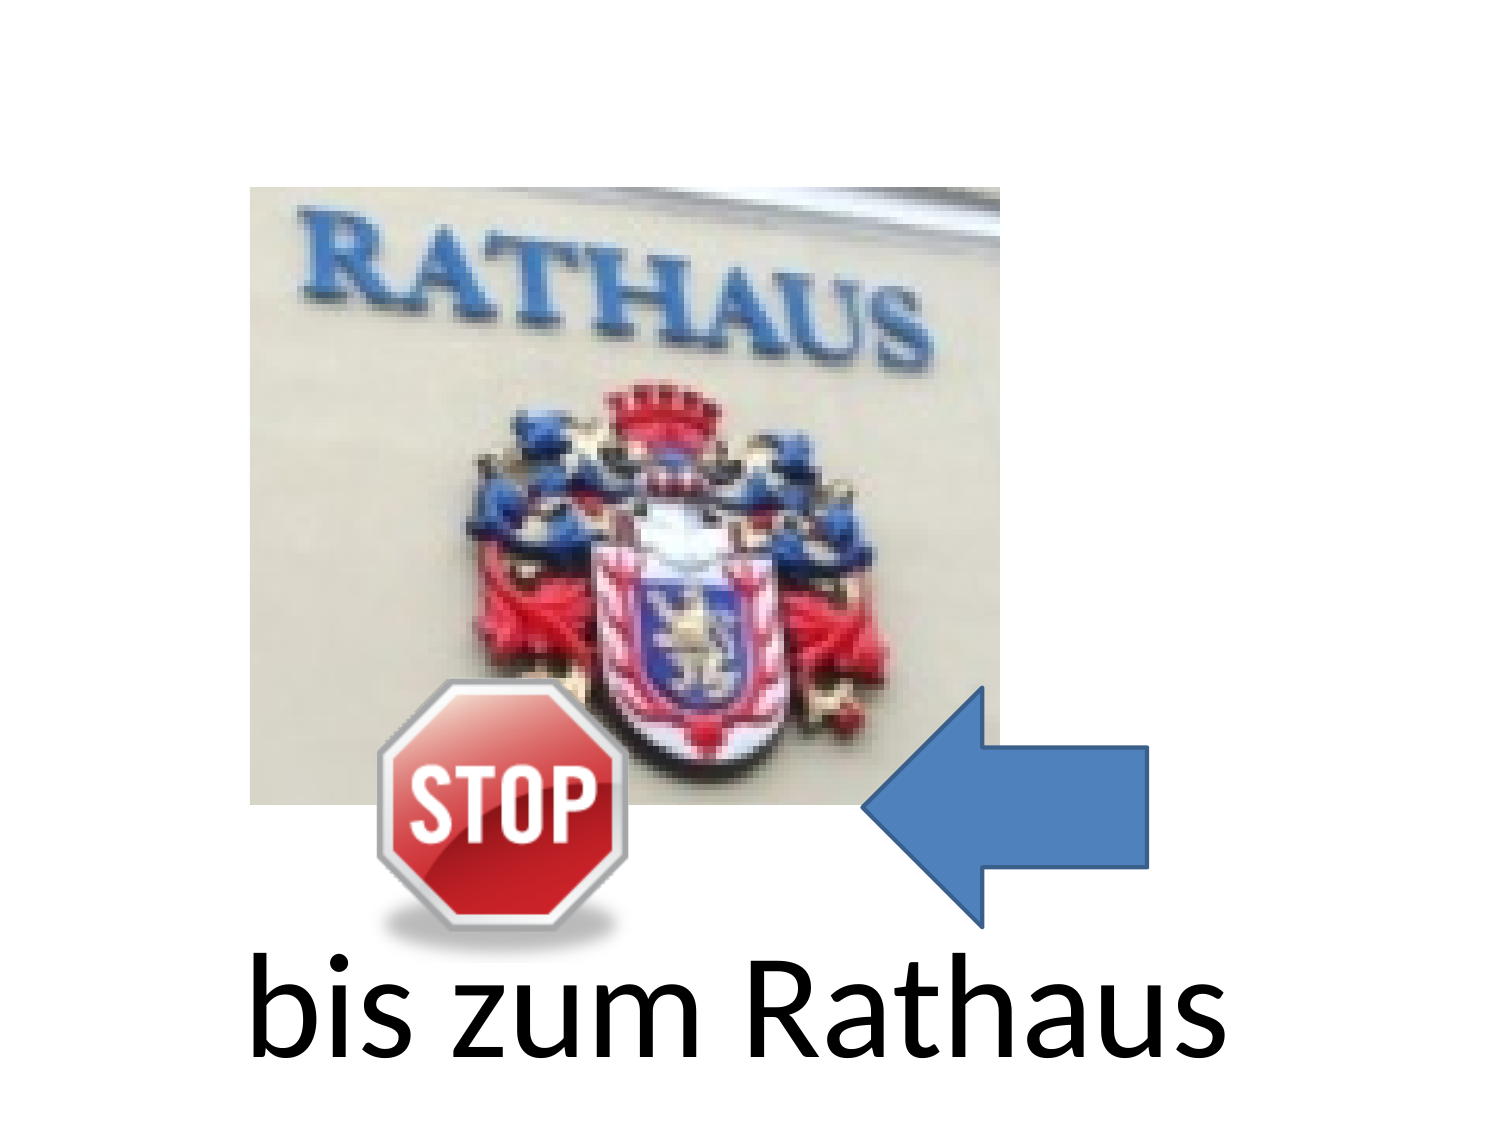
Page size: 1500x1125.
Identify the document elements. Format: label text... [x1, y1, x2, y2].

text_box [865, 745, 1150, 899]
text_box bis zum Rathaus [0, 899, 1500, 1095]
picture [249, 187, 1001, 963]
